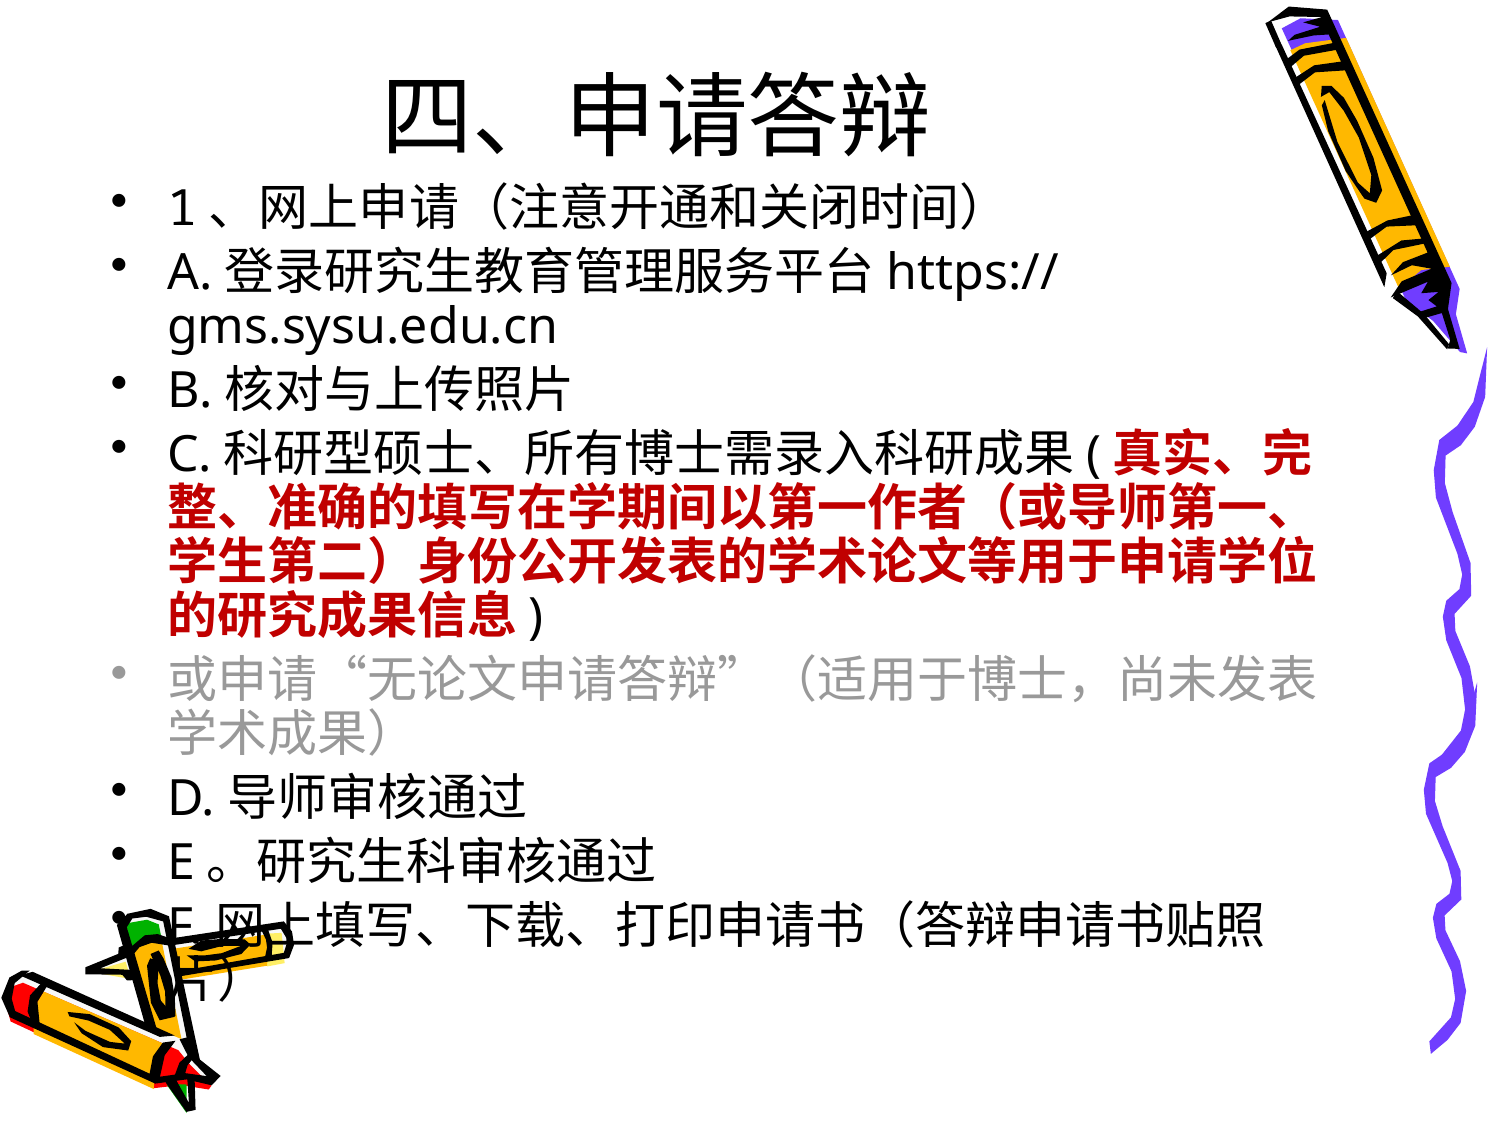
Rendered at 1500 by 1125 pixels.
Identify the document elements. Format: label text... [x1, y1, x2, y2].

list 1、网上申请（注意开通和关闭时间） A.登录研究生教育管理服务平台https://gms.sysu.edu.cn B.核对与上传照片 C.科研型硕士、所有博士需录入科研成果(真实、完整、准确的填写在学期间以第一作者（或导师第一、学生第二）身份公开发表的学术论文等用于申请学位的研究成果信息) 或申请“无论文申请答辩”（适用于博士，尚未发表学术成果） D.导师审核通过 E。研究生科审核通过 F.网上填写、下载、打印申请书（答辩申请书贴照片） [95, 174, 1377, 999]
title 四、申请答辩 [112, 24, 1201, 174]
